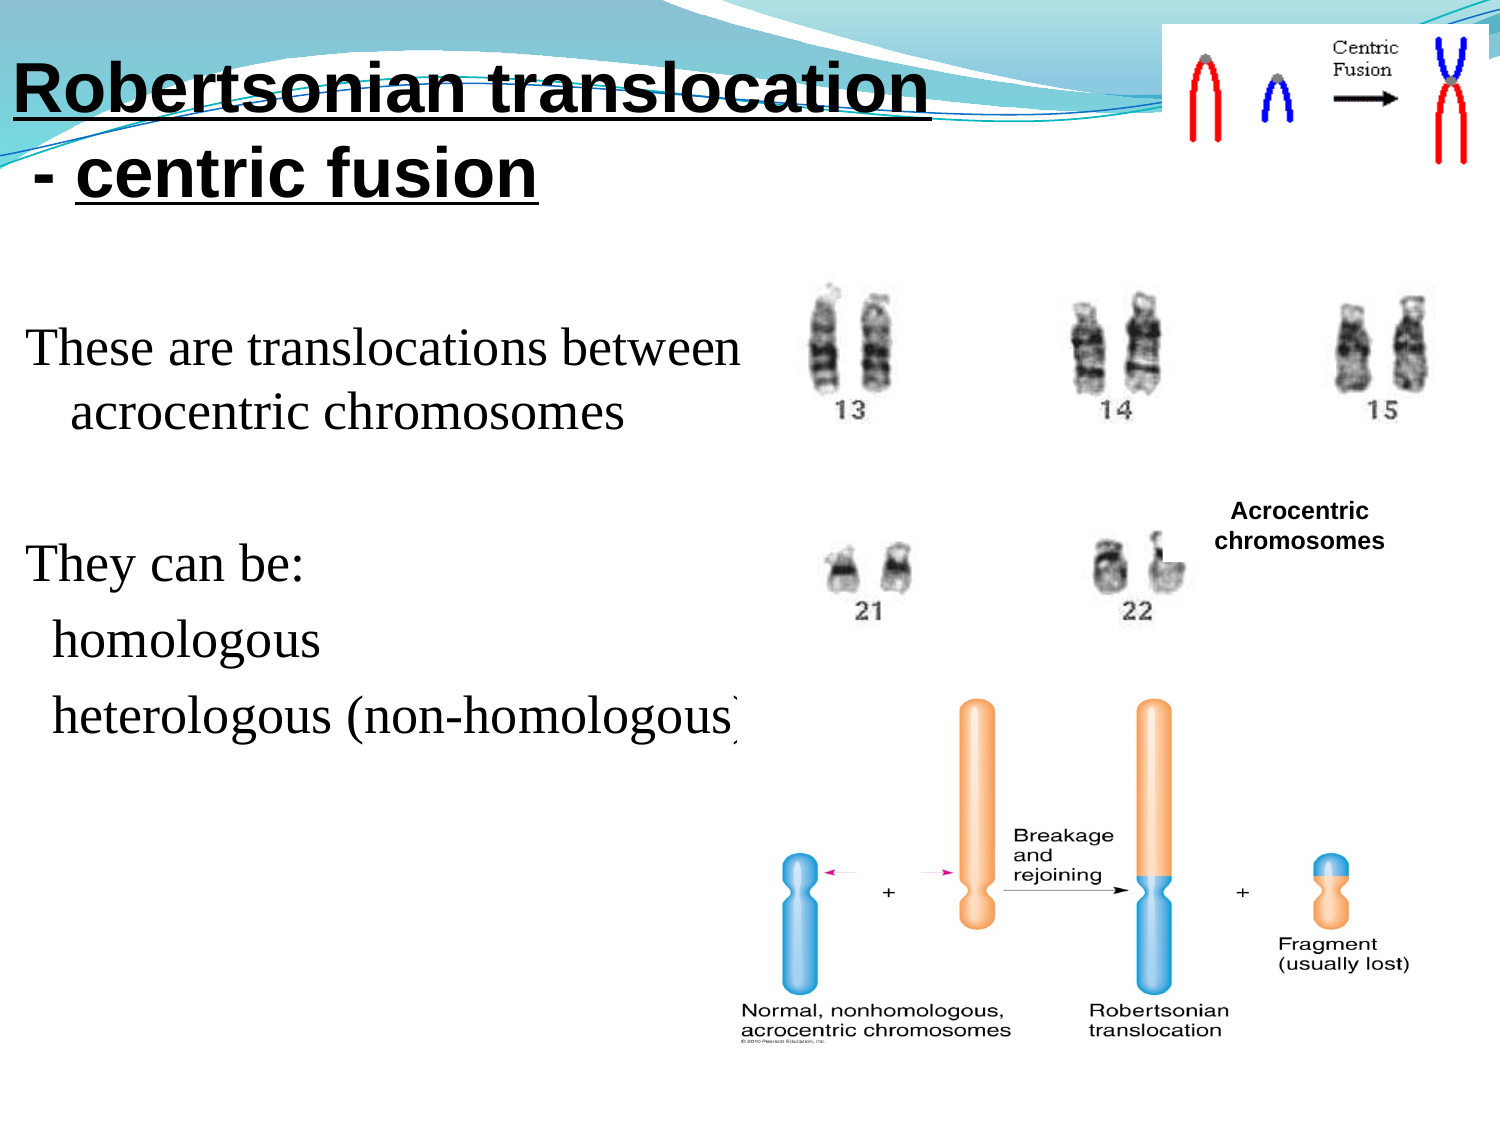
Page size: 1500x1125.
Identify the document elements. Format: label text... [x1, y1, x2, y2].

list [1162, 24, 1489, 180]
list These are translocations between acrocentric chromosomes They can be: homologous heterologous (non-homologous) [10, 303, 838, 1047]
picture [793, 266, 1476, 640]
picture [737, 694, 1413, 1047]
title Robertsonian translocation - centric fusion [12, 24, 1363, 213]
